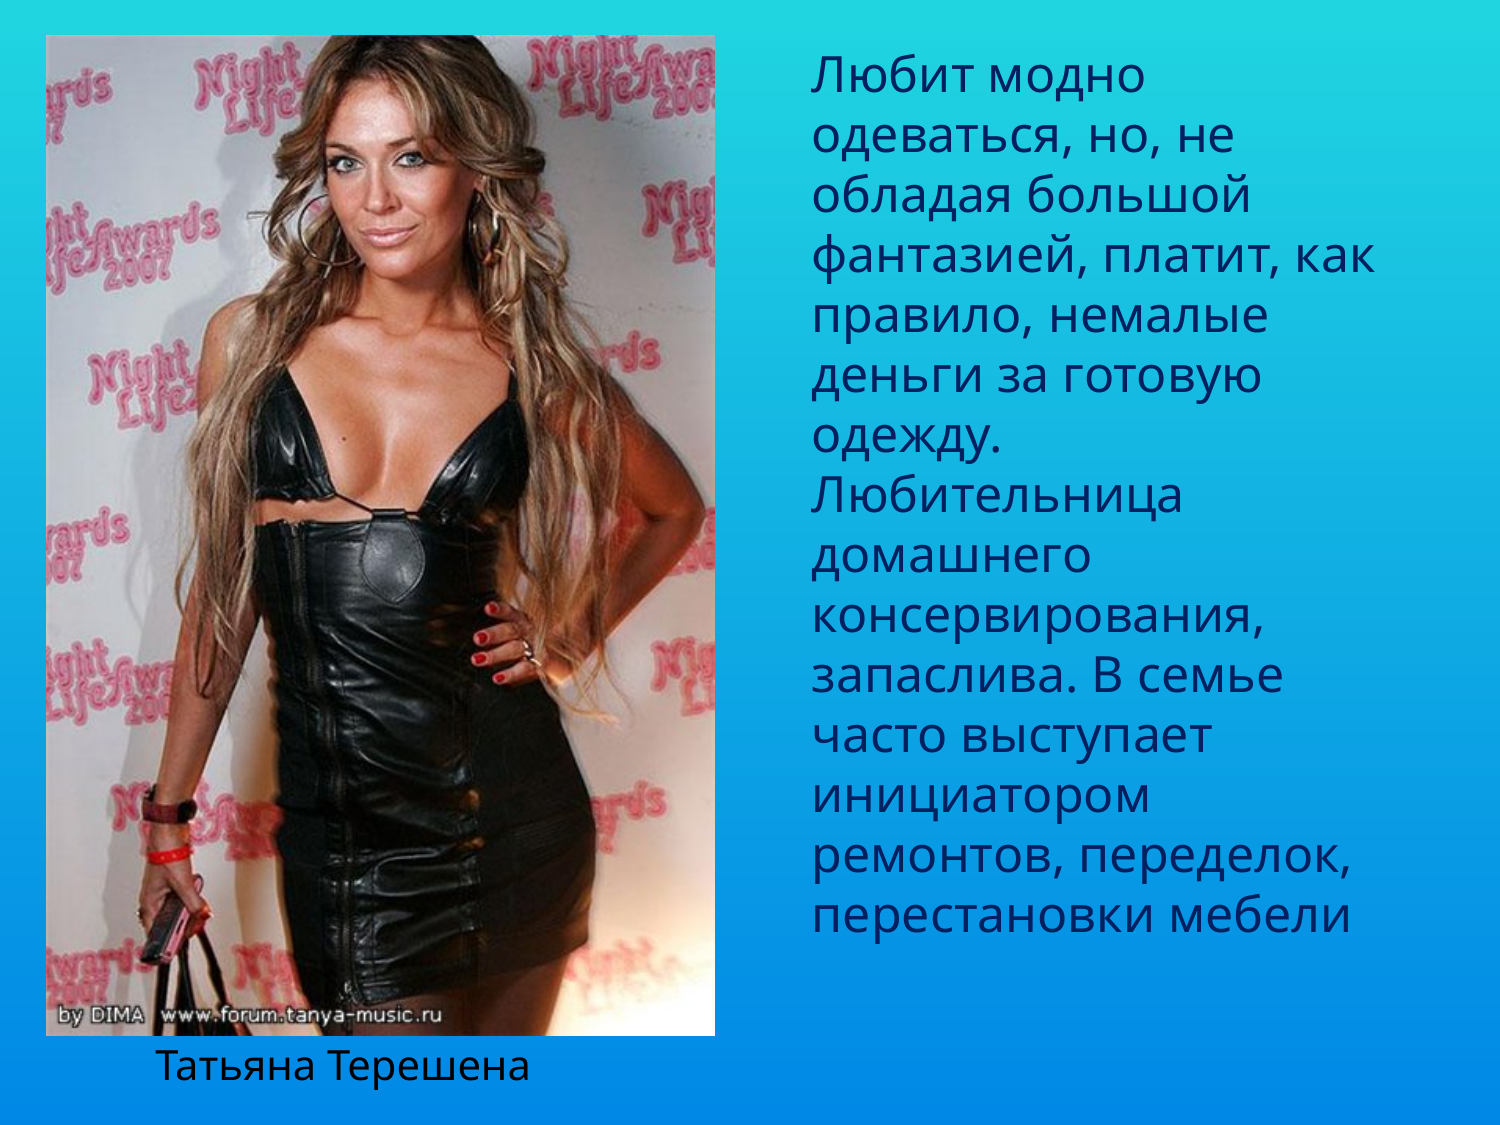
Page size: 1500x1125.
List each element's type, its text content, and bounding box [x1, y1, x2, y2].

text_box Любит модно одеваться, но, не обладая большой фантазией, платит, как правило, немалые деньги за готовую одежду. Любительница домашнего консервирования, запаслива. В семье часто выступает инициатором ремонтов, переделок, перестановки мебели [796, 35, 1395, 950]
text_box Татьяна Терешена [140, 1043, 680, 1097]
picture [0, 34, 796, 1036]
